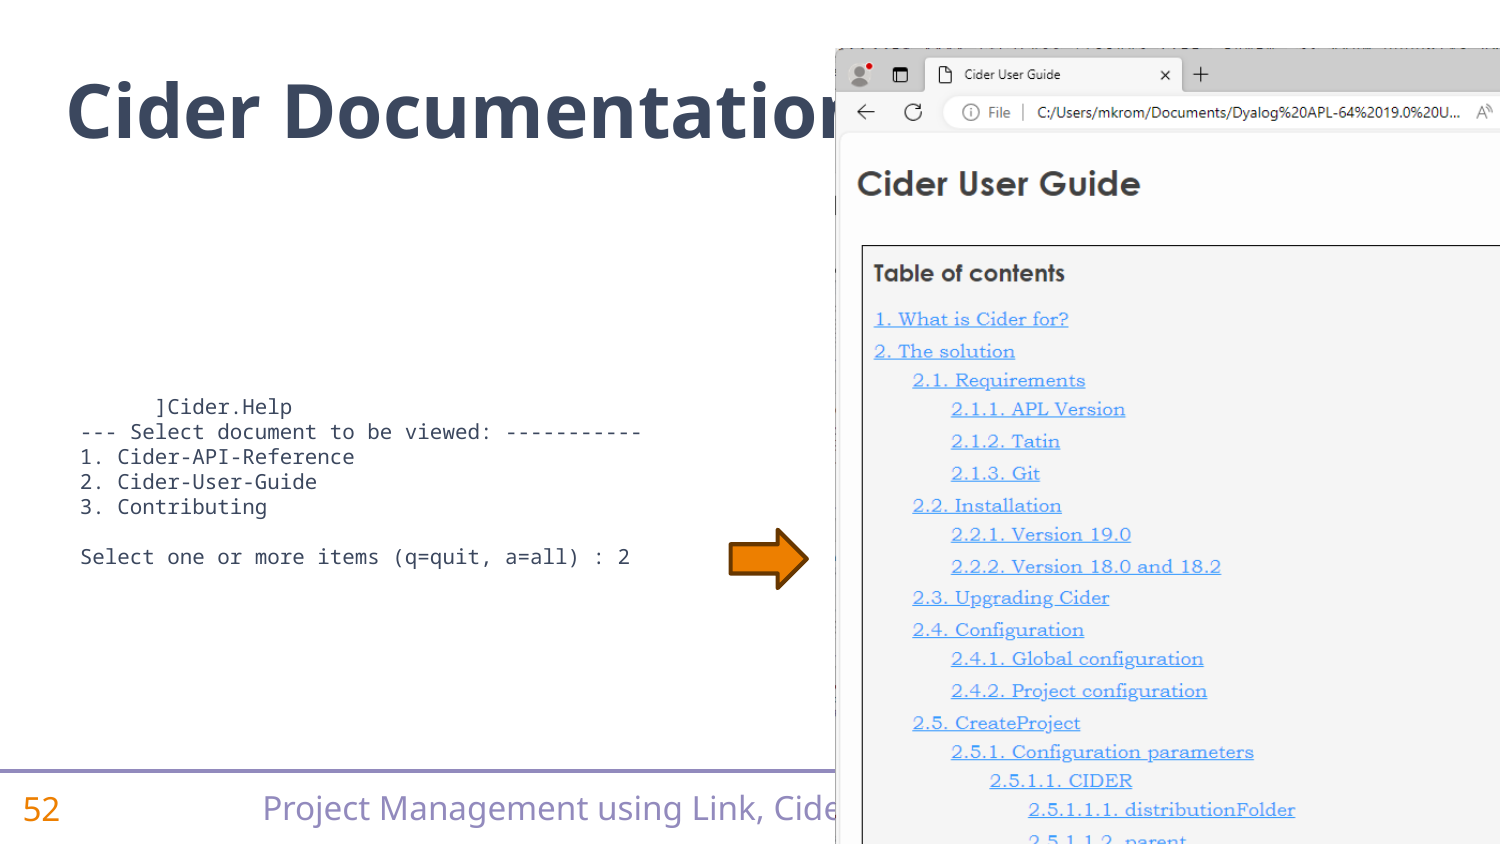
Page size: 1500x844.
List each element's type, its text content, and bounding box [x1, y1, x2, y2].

text_box [728, 527, 809, 591]
picture [834, 47, 1500, 844]
list ]Cider.Help --- Select document to be viewed: ----------- 1. Cider-API-Reference 2. Cider-User-Guide 3. Contributing Select one or more items (q=quit, a=all) : 2 [64, 236, 750, 726]
title Cider Documentation [50, 48, 832, 161]
